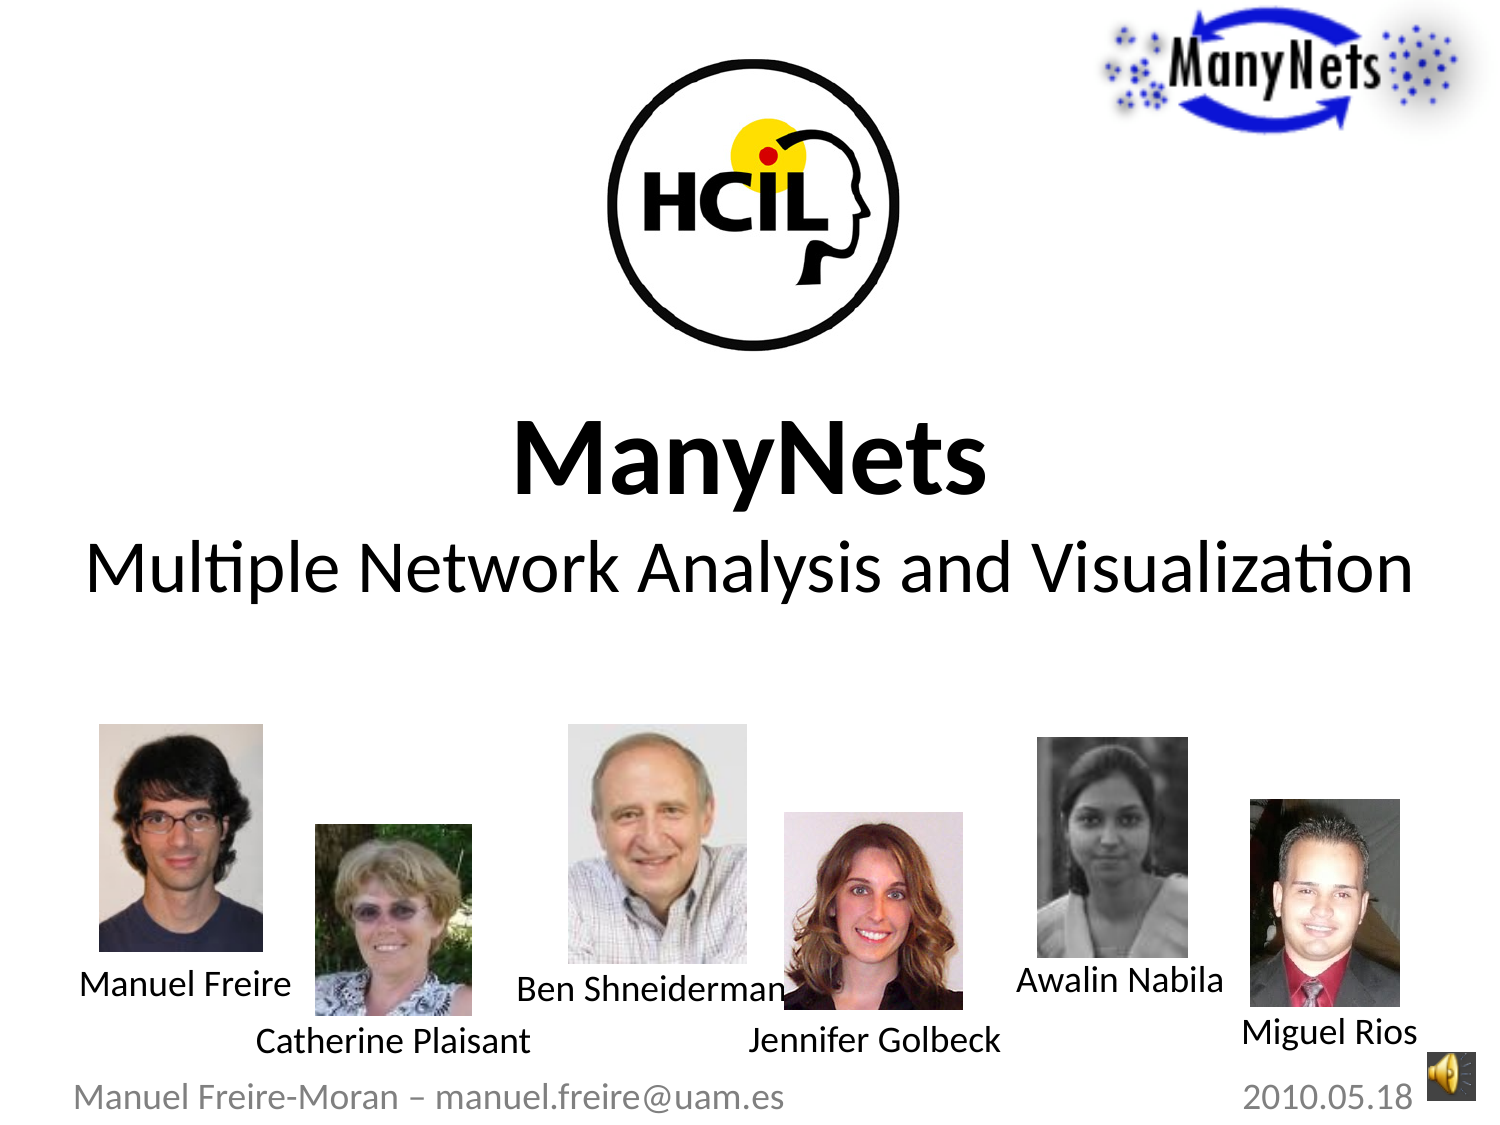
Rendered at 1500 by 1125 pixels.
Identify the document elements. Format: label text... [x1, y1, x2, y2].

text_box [262, 824, 526, 1061]
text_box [749, 812, 1001, 1061]
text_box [487, 724, 817, 1024]
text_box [1074, 0, 1500, 188]
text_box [1224, 799, 1435, 1061]
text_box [999, 737, 1242, 1009]
text_box ManyNets Multiple Network Analysis and Visualization [0, 374, 1500, 615]
picture [562, 37, 945, 376]
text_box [62, 724, 309, 1013]
text_box Manuel Freire-Moran – manuel.freire@uam.es 2010.05.18 [58, 1064, 1431, 1125]
picture [1426, 1051, 1477, 1102]
